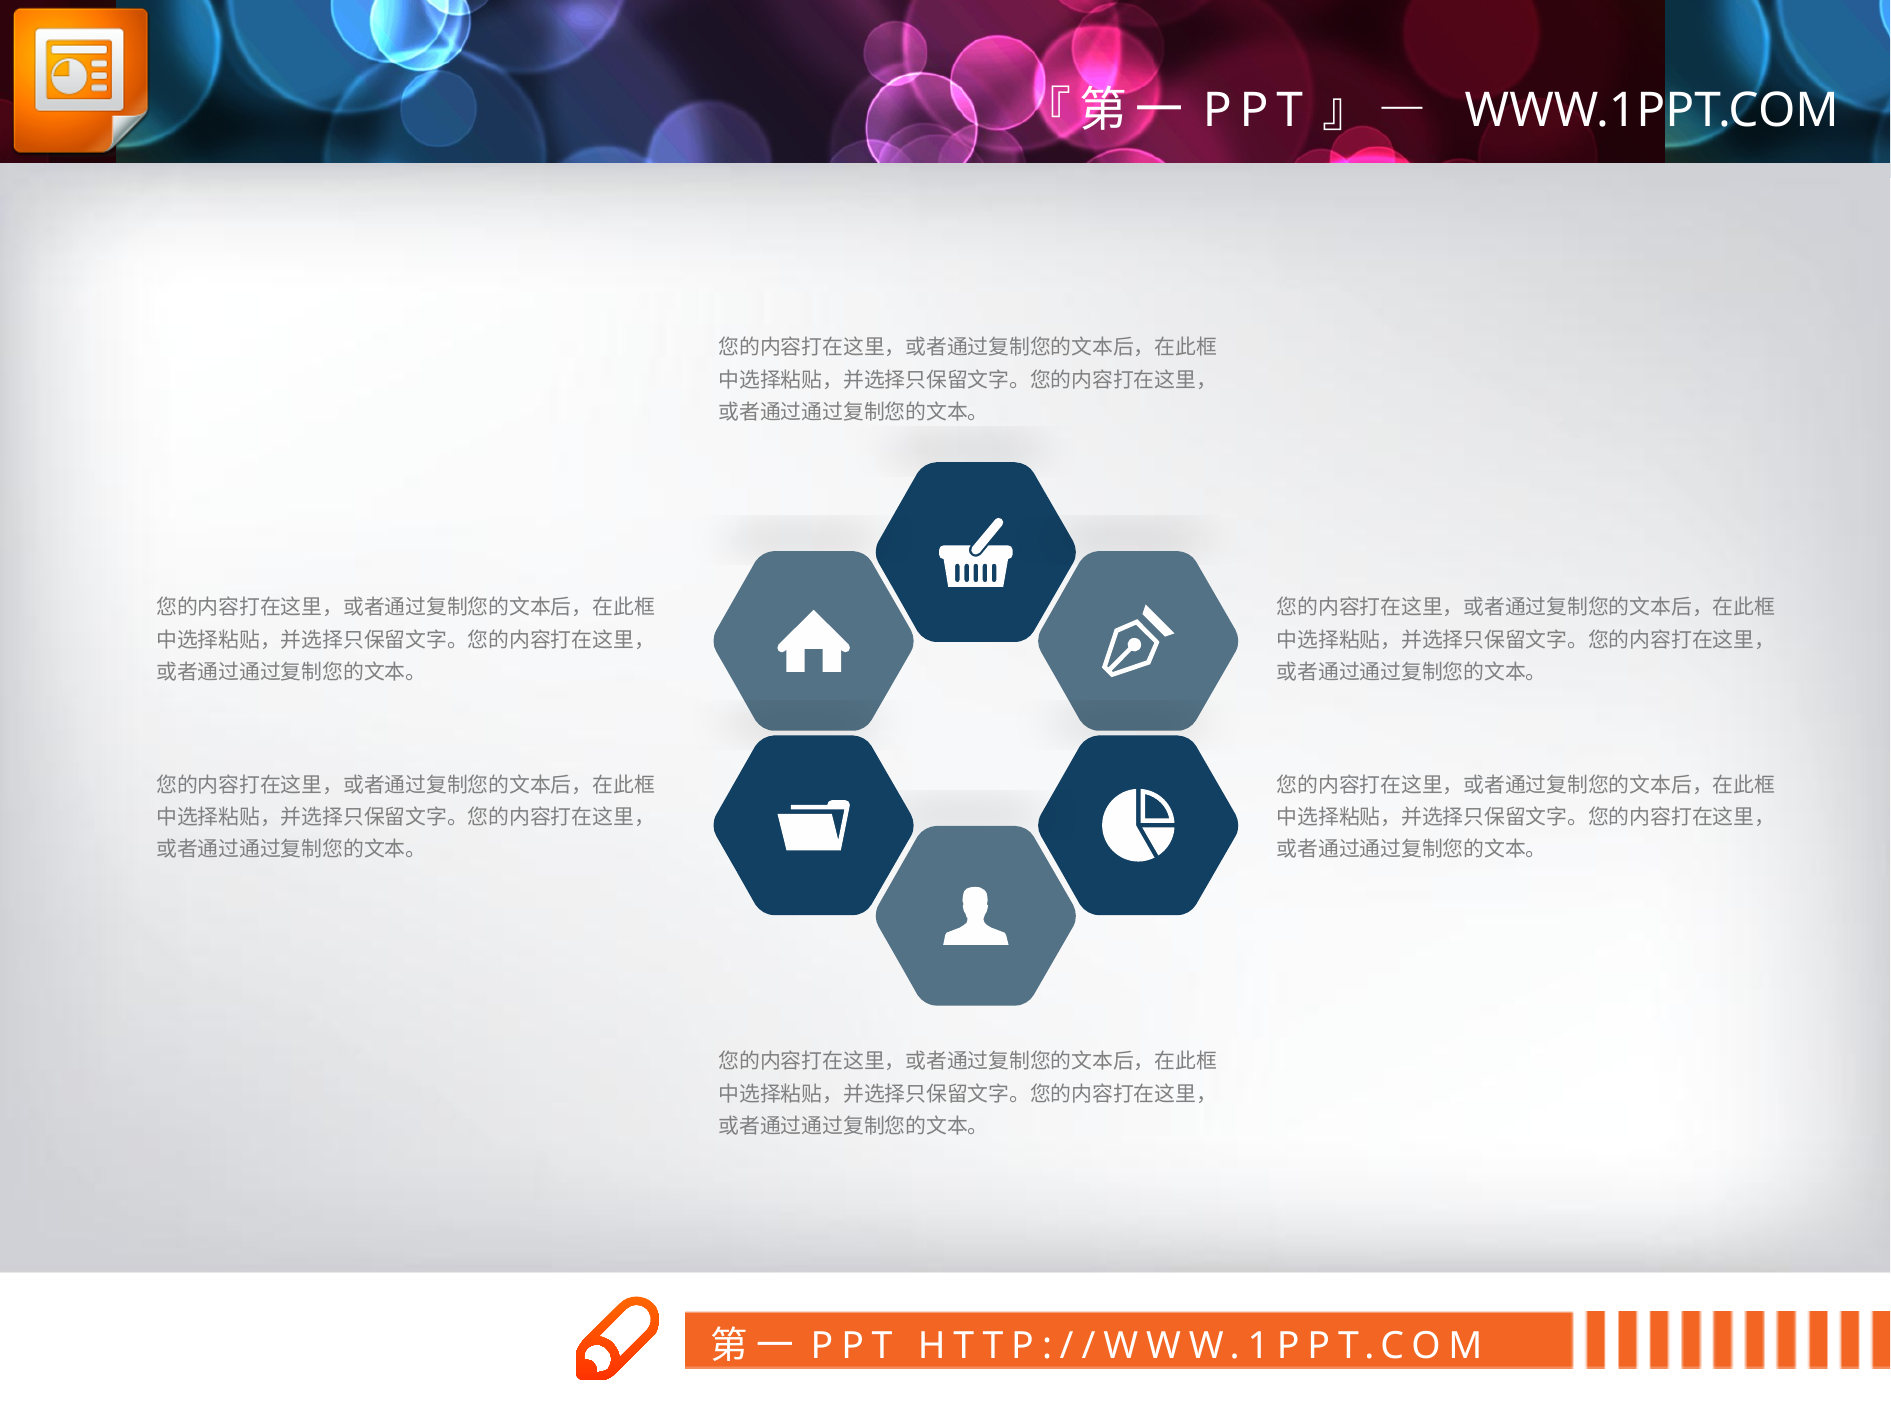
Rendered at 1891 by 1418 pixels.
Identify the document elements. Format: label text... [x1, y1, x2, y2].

text_box [875, 462, 1074, 642]
text_box [777, 609, 850, 672]
picture [0, 0, 1891, 1275]
text_box [1140, 788, 1175, 823]
text_box 您的内容打在这里，或者通过复制您的文本后，在此框中选择粘贴，并选择只保留文字。您的内容打在这里，或者通过通过复制您的文本。 [141, 756, 686, 869]
text_box [943, 886, 1009, 945]
text_box 您的内容打在这里，或者通过复制您的文本后，在此框中选择粘贴，并选择只保留文字。您的内容打在这里，或者通过通过复制您的文本。 [1262, 756, 1806, 869]
text_box [777, 800, 850, 851]
text_box [713, 735, 914, 916]
text_box [875, 825, 1076, 1006]
text_box 您的内容打在这里，或者通过复制您的文本后，在此框中选择粘贴，并选择只保留文字。您的内容打在这里，或者通过通过复制您的文本。 [704, 1033, 1248, 1146]
text_box [1142, 604, 1175, 637]
text_box [713, 551, 914, 711]
text_box 您的内容打在这里，或者通过复制您的文本后，在此框中选择粘贴，并选择只保留文字。您的内容打在这里，或者通过通过复制您的文本。 [1262, 579, 1806, 692]
text_box [1038, 551, 1239, 712]
text_box [939, 517, 1013, 587]
text_box [1101, 619, 1160, 678]
text_box 您的内容打在这里，或者通过复制您的文本后，在此框中选择粘贴，并选择只保留文字。您的内容打在这里，或者通过通过复制您的文本。 [141, 579, 686, 692]
text_box [1038, 735, 1239, 916]
text_box 您的内容打在这里，或者通过复制您的文本后，在此框中选择粘贴，并选择只保留文字。您的内容打在这里，或者通过通过复制您的文本。 [704, 318, 1248, 431]
picture [685, 1311, 1891, 1369]
text_box [1102, 788, 1155, 862]
text_box [1142, 827, 1175, 856]
